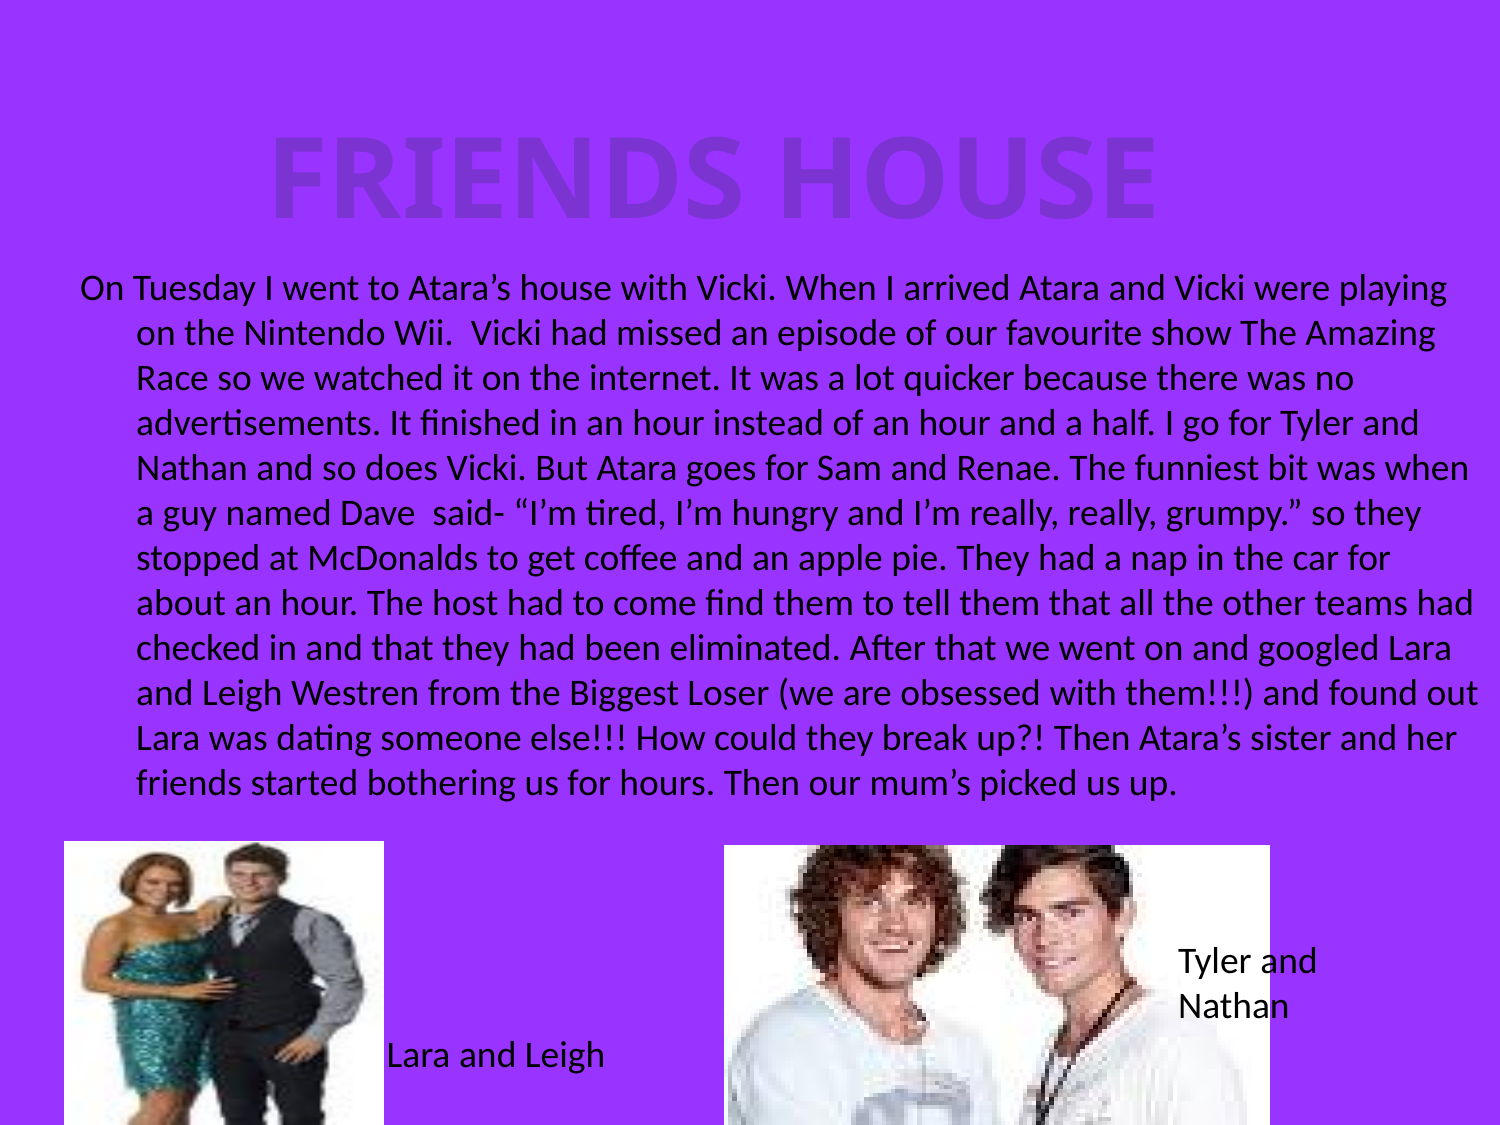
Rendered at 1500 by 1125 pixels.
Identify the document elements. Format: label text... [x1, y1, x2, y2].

picture [724, 845, 1270, 1125]
text_box Lara and Leigh [390, 1023, 644, 1083]
list On Tuesday I went to Atara’s house with Vicki. When I arrived Atara and Vicki were playing on the Nintendo Wii. Vicki had missed an episode of our favourite show The Amazing Race so we watched it on the internet. It was a lot quicker because there was no advertisements. It finished in an hour instead of an hour and a half. I go for Tyler and Nathan and so does Vicki. But Atara goes for Sam and Renae. The funniest bit was when a guy named Dave said- “I’m tired, I’m hungry and I’m really, really, grumpy.” so they stopped at McDonalds to get coffee and an apple pie. They had a nap in the car for about an hour. The host had to come find them to tell them that all the other teams had checked in and that they had been eliminated. After that we went on and googled Lara and Leigh Westren from the Biggest Loser (we are obsessed with them!!!) and found out Lara was dating someone else!!! How could they break up?! Then Atara’s sister and her friends started bothering us for hours. Then our mum’s picked us up. [64, 255, 1500, 1125]
text_box FRIENDS HOUSE [223, 98, 1204, 249]
picture [64, 841, 385, 1125]
text_box Tyler and Nathan [1275, 928, 1447, 1034]
